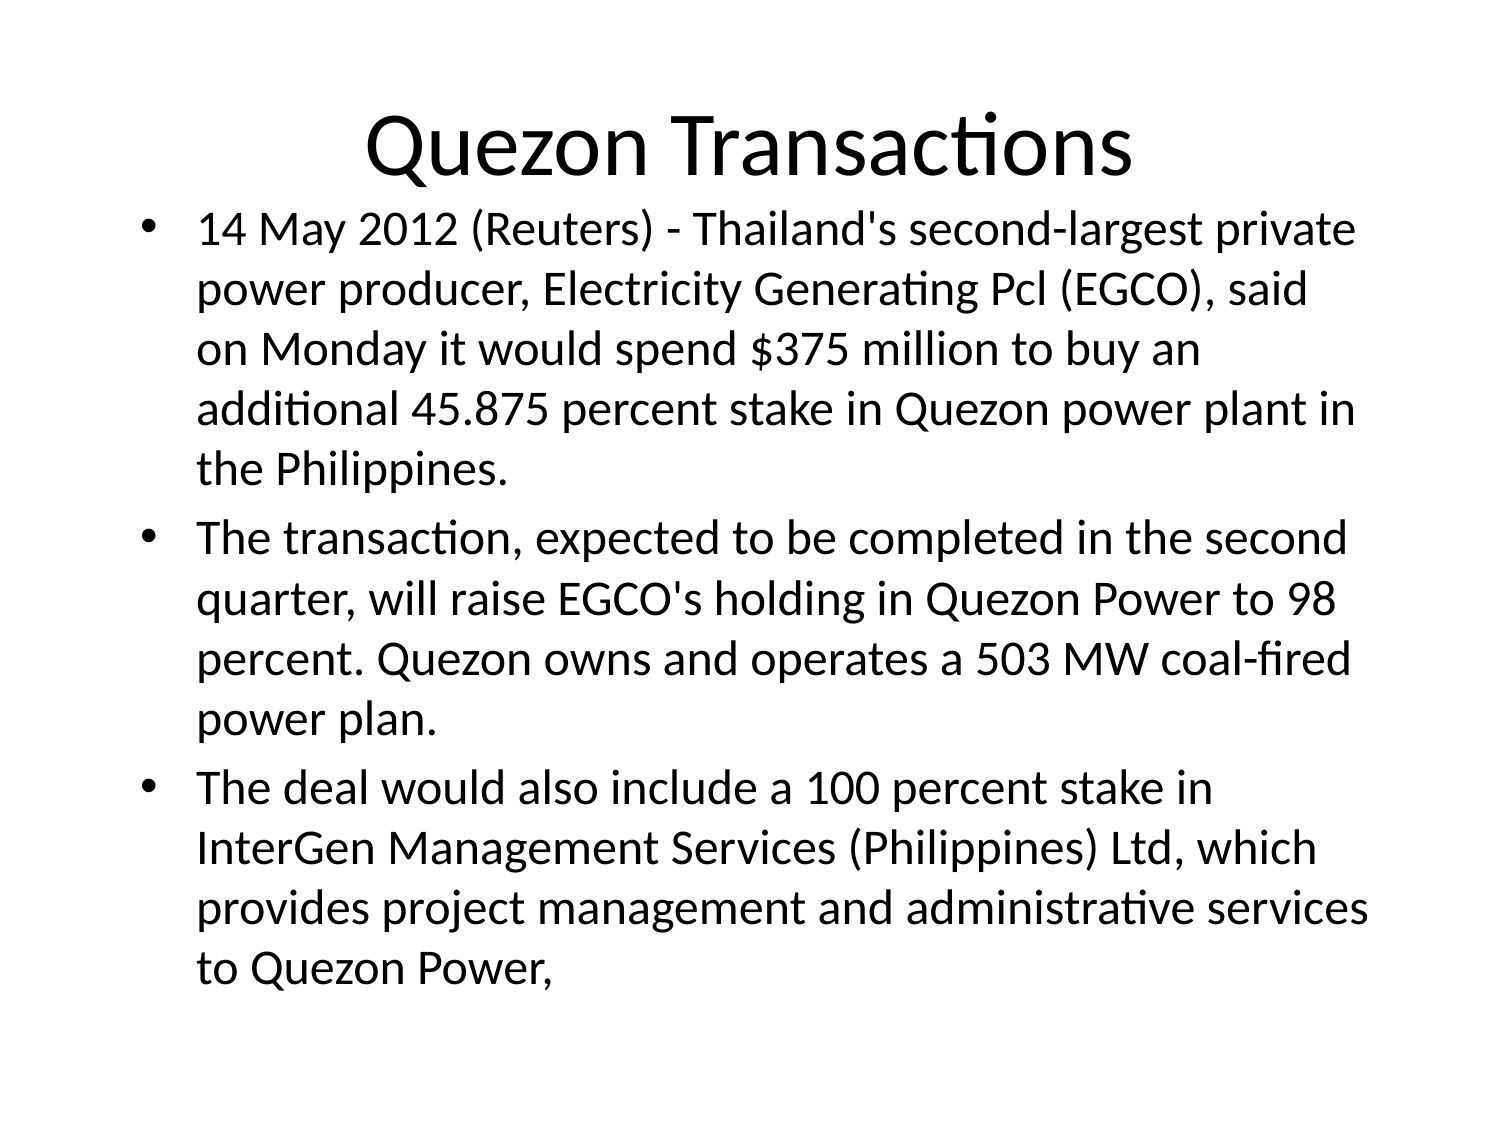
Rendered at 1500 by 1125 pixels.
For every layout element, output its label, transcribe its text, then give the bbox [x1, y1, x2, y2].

list 14 May 2012 (Reuters) - Thailand's second-largest private power producer, Electricity Generating Pcl (EGCO), said on Monday it would spend $375 million to buy an additional 45.875 percent stake in Quezon power plant in the Philippines. The transaction, expected to be completed in the second quarter, will raise EGCO's holding in Quezon Power to 98 percent. Quezon owns and operates a 503 MW coal-fired power plan. The deal would also include a 100 percent stake in InterGen Management Services (Philippines) Ltd, which provides project management and administrative services to Quezon Power, [125, 187, 1388, 1025]
title Quezon Transactions [75, 45, 1425, 233]
